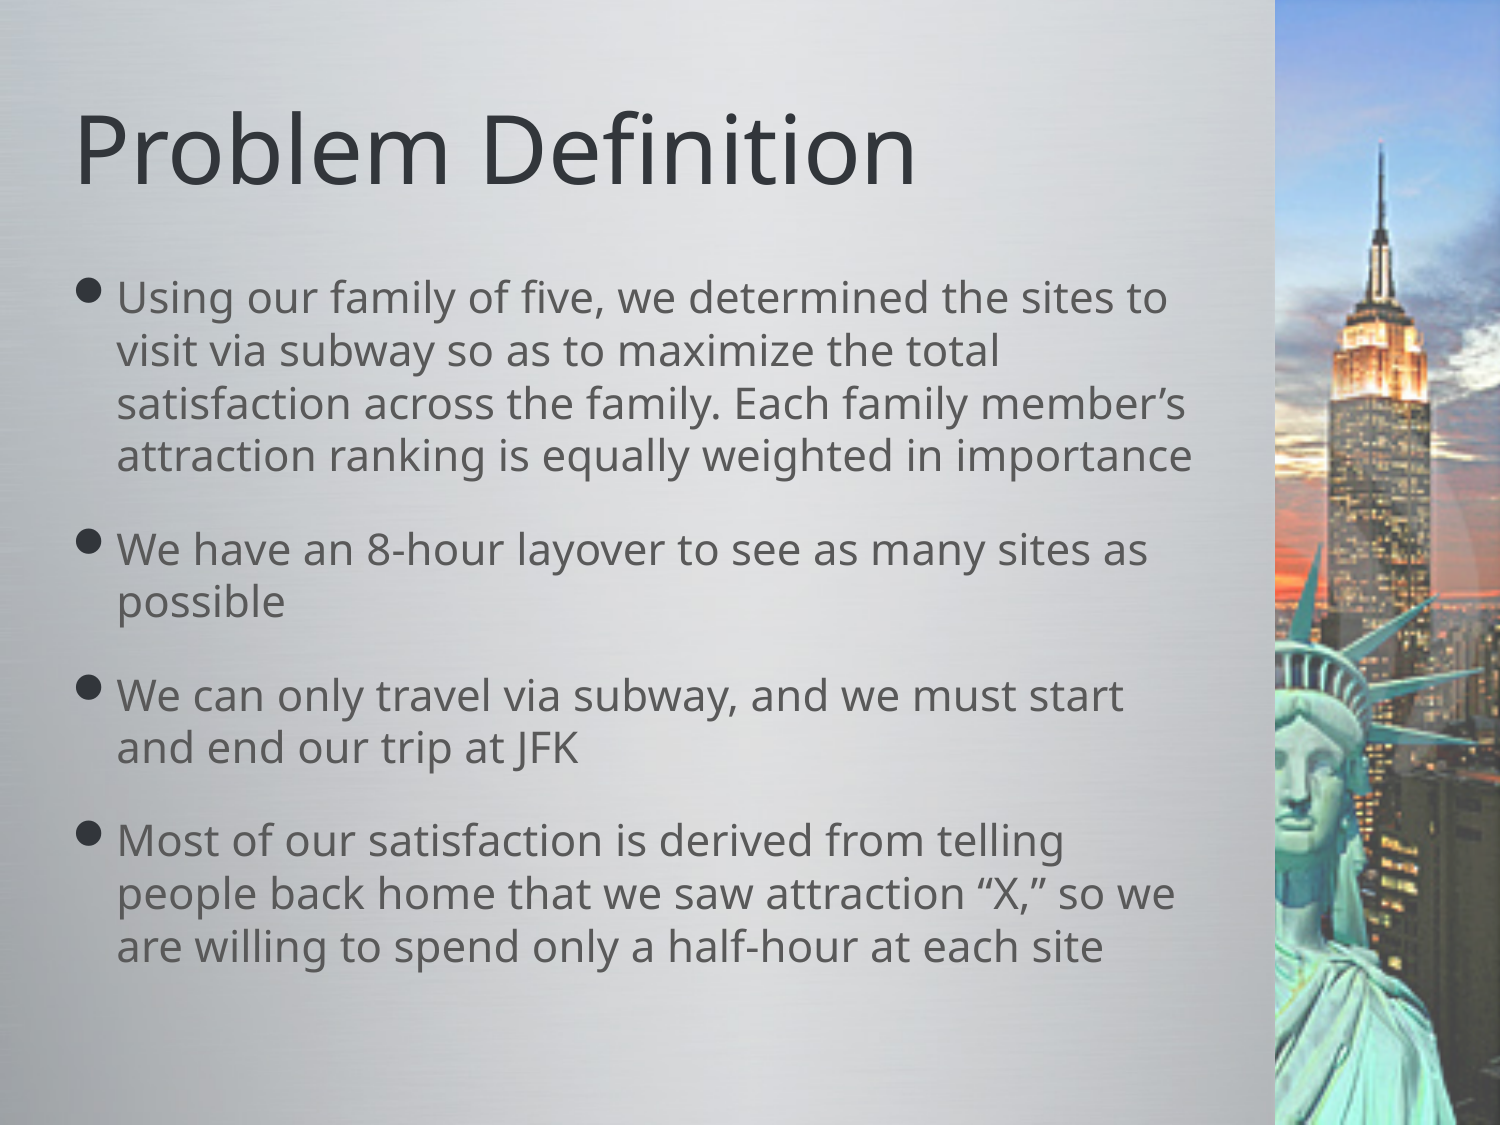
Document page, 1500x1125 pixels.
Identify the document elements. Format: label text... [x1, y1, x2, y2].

title Problem Definition [57, 86, 1220, 207]
table_cell 1000000 [1277, 4, 1496, 1123]
picture [0, 0, 1274, 1125]
table_cell 7 [1274, 0, 1500, 1125]
list Using our family of five, we determined the sites to visit via subway so as to maximize the total satisfaction across the family. Each family member’s attraction ranking is equally weighted in importance We have an 8-hour layover to see as many sites as possible We can only travel via subway, and we must start and end our trip at JFK Most of our satisfaction is derived from telling people back home that we saw attraction “X,” so we are willing to spend only a half-hour at each site [57, 262, 1220, 1005]
